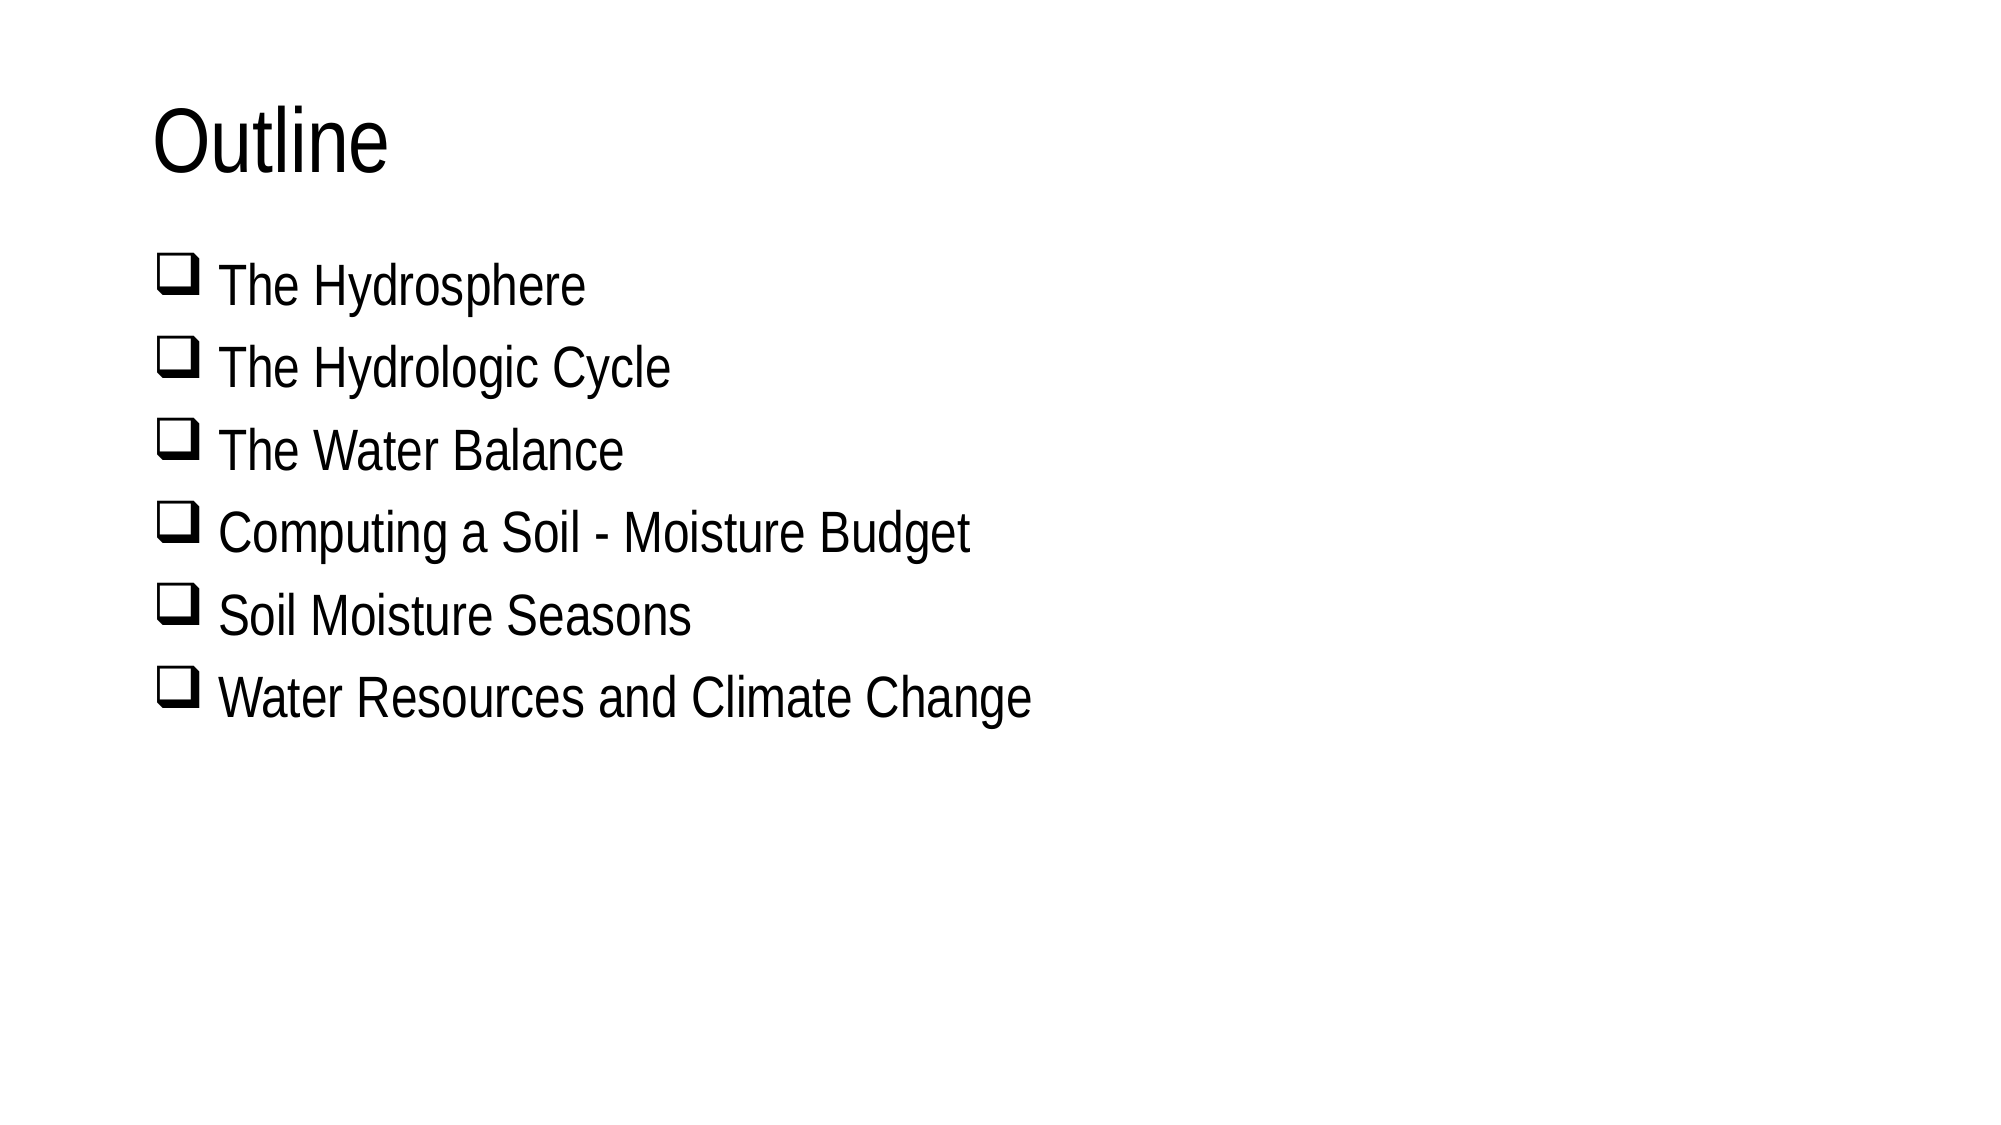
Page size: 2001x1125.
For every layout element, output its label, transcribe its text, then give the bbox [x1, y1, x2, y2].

title Outline [137, 59, 1863, 227]
list The Hydrosphere The Hydrologic Cycle The Water Balance Computing a Soil - Moisture Budget Soil Moisture Seasons Water Resources and Climate Change [137, 239, 1974, 1094]
